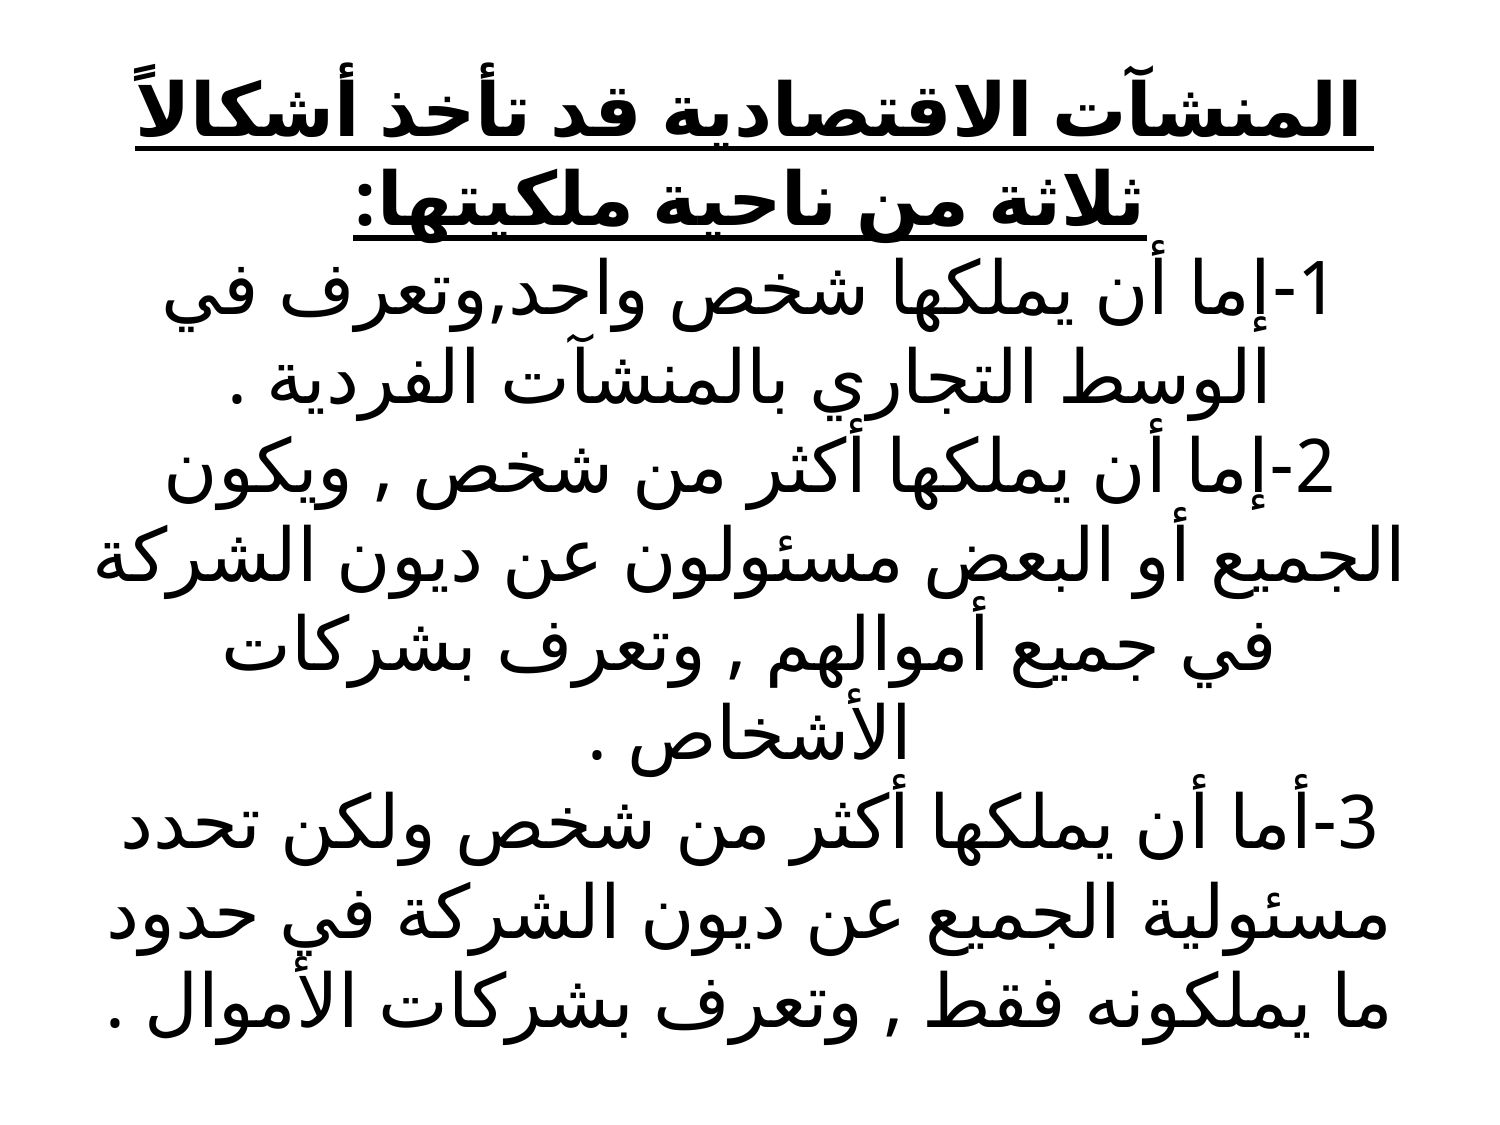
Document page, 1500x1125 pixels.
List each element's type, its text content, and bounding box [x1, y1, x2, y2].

title المنشآت الاقتصادية قد تأخذ أشكالاً ثلاثة من ناحية ملكيتها: 1-إما أن يملكها شخص واحد,وتعرف في الوسط التجاري بالمنشآت الفردية . 2-إما أن يملكها أكثر من شخص , ويكون الجميع أو البعض مسئولون عن ديون الشركة في جميع أموالهم , وتعرف بشركات الأشخاص . 3-أما أن يملكها أكثر من شخص ولكن تحدد مسئولية الجميع عن ديون الشركة في حدود ما يملكونه فقط , وتعرف بشركات الأموال . [75, 45, 1425, 1059]
